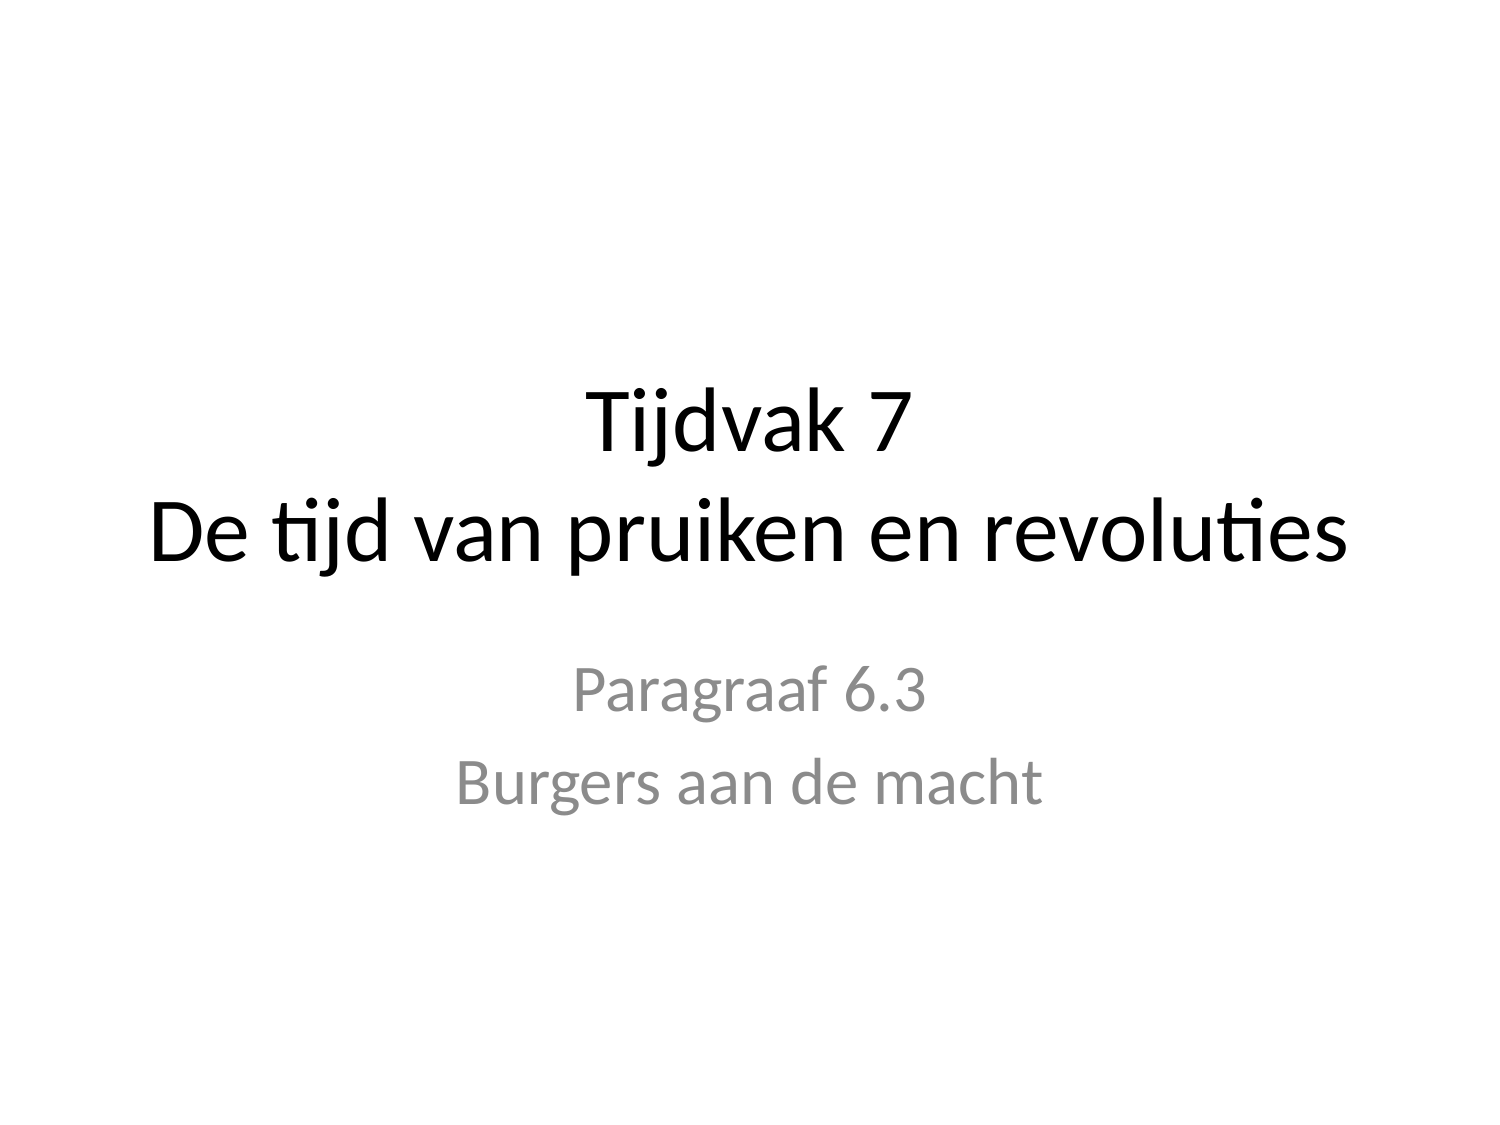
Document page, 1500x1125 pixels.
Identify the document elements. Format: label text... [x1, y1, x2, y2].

title Tijdvak 7 De tijd van pruiken en revoluties [112, 349, 1388, 591]
subtitle Paragraaf 6.3 Burgers aan de macht [225, 637, 1275, 925]
